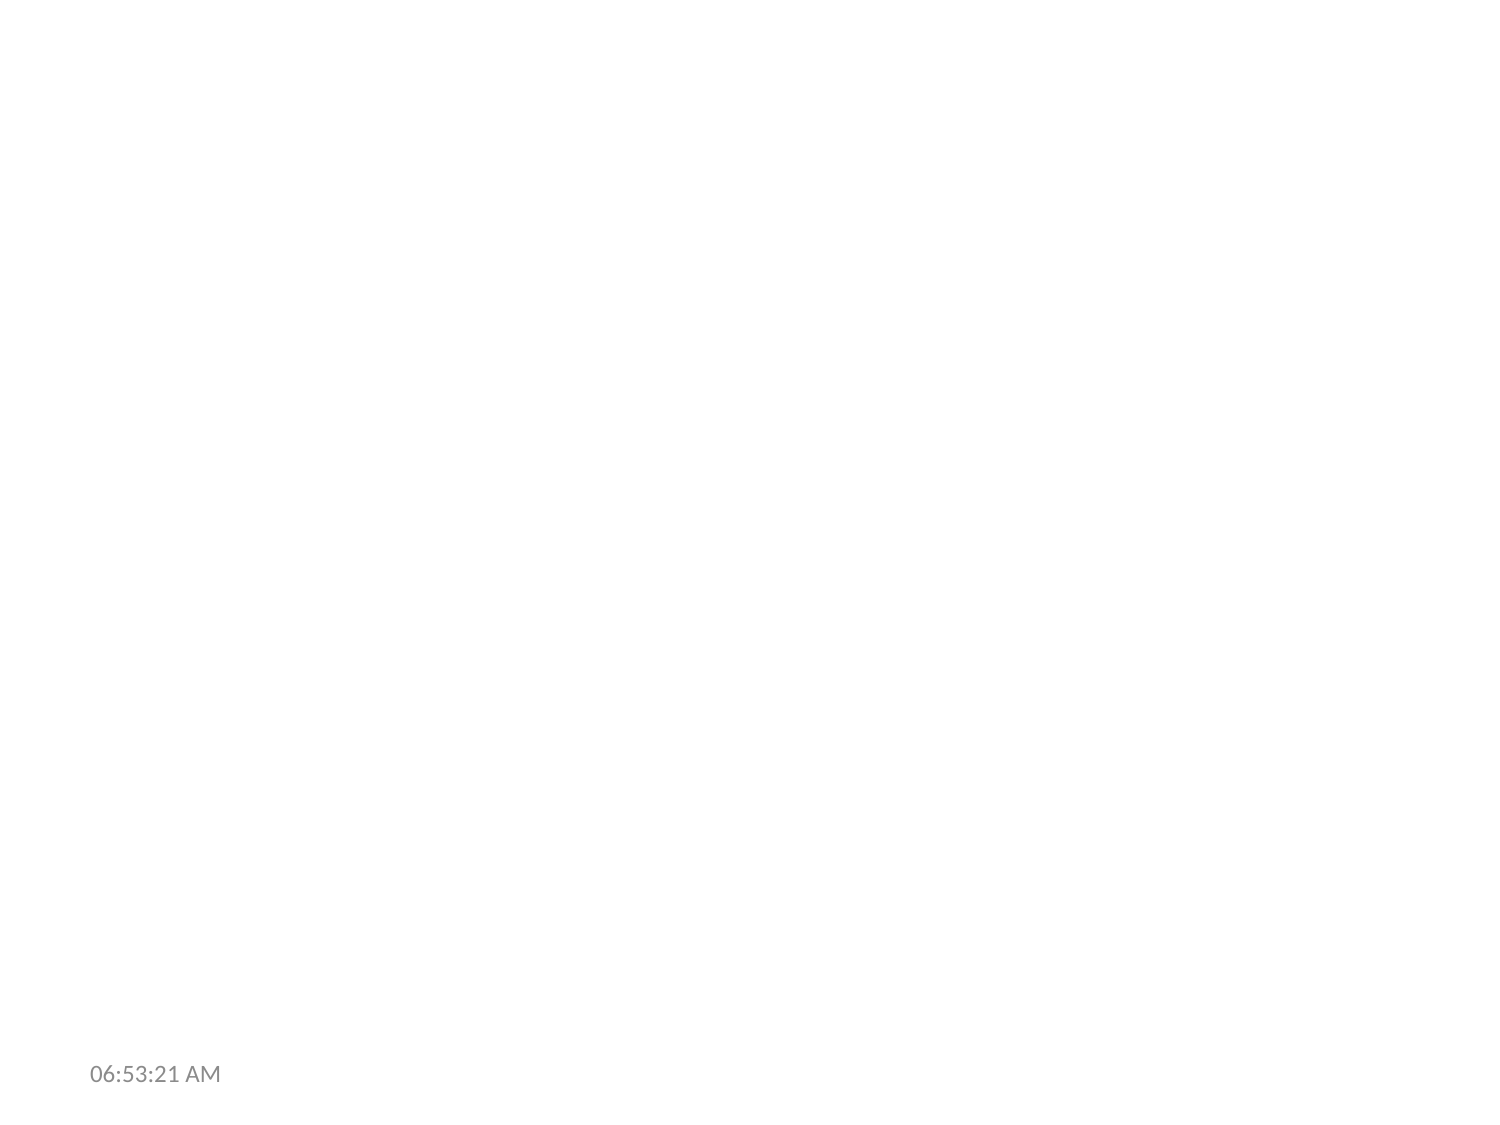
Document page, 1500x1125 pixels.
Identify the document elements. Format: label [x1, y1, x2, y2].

slide_number [75, 1042, 425, 1103]
